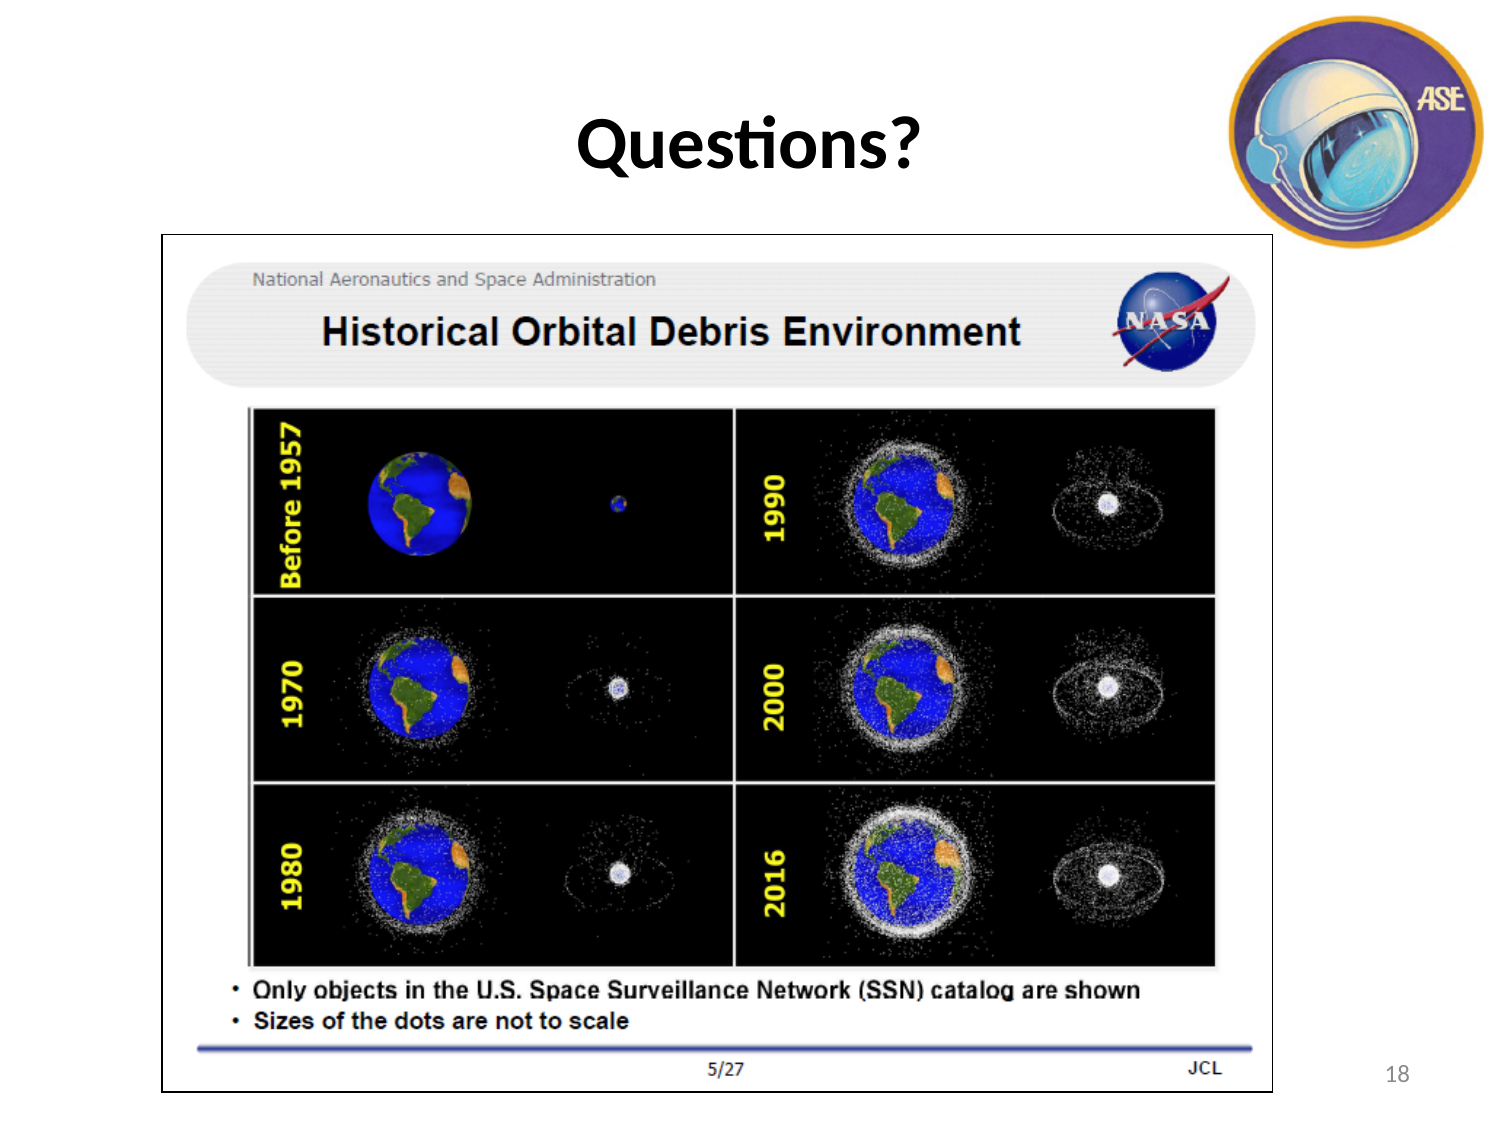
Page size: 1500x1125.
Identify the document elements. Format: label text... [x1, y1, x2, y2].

title Questions? [75, 45, 1425, 233]
slide_number 18 [1074, 1042, 1425, 1103]
picture [1224, 12, 1488, 250]
picture [162, 235, 1272, 1092]
